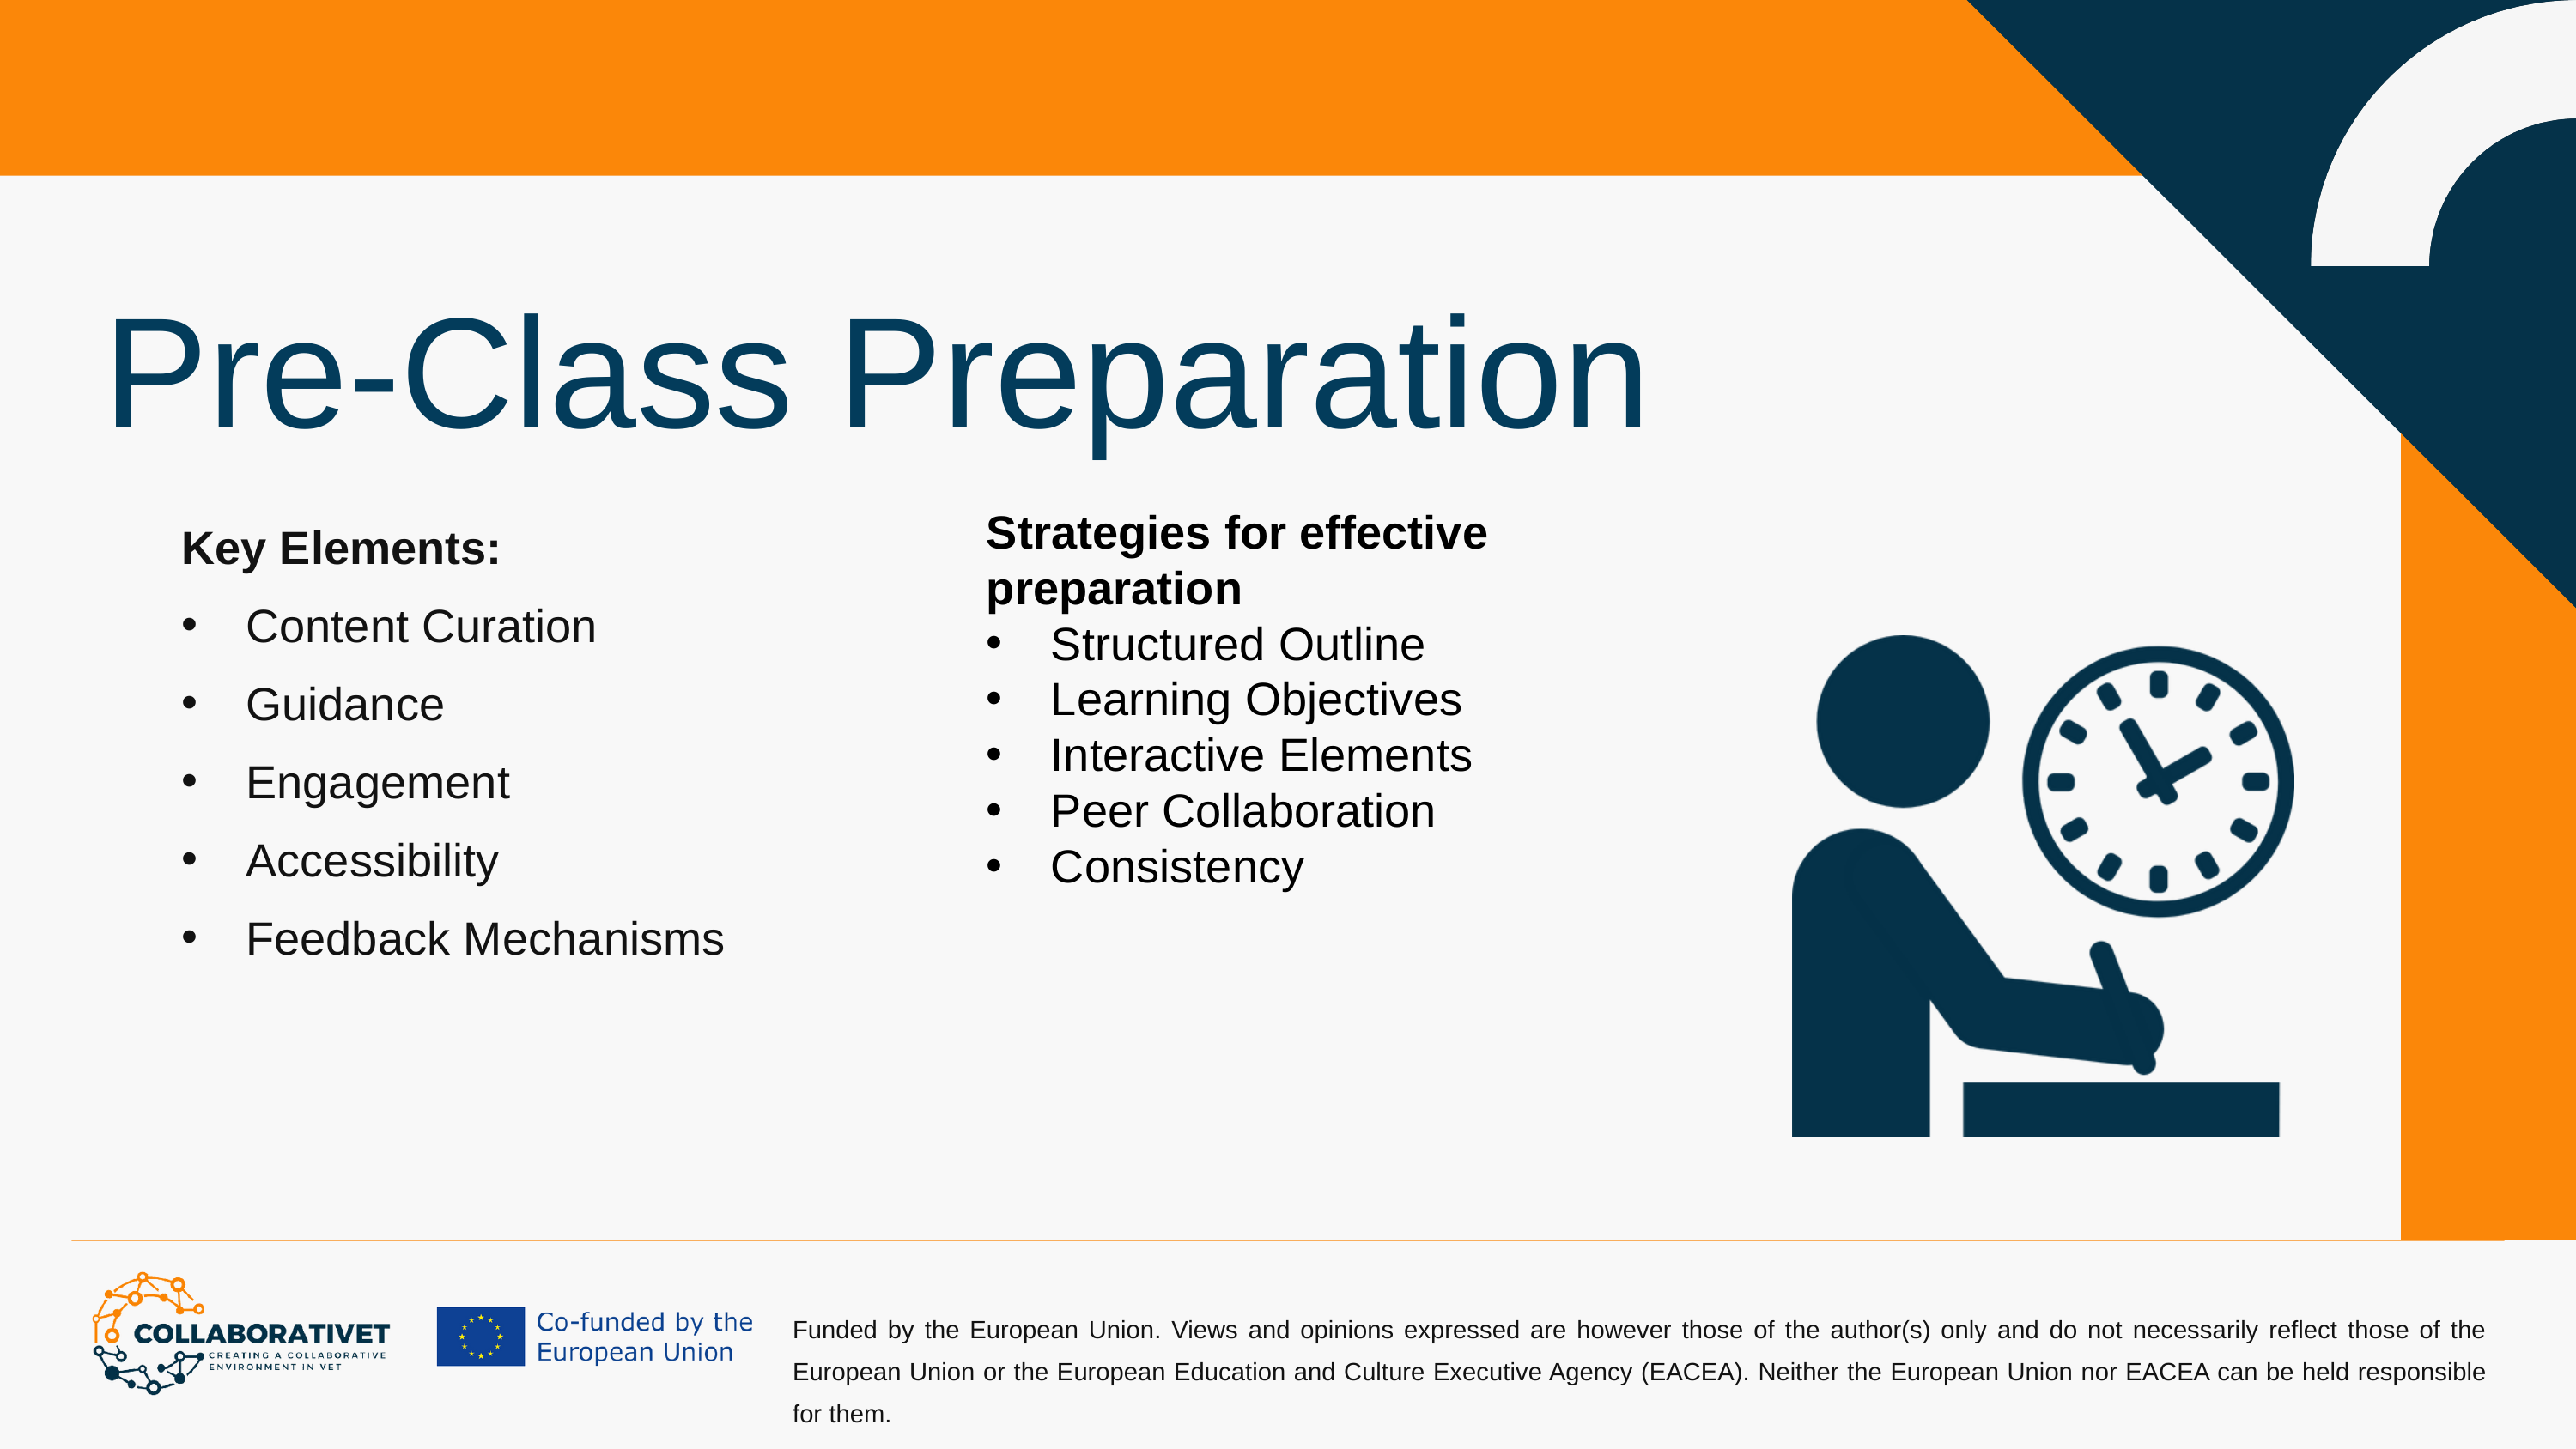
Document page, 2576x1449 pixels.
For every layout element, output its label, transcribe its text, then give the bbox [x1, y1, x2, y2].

text_box Key Elements: Content Curation Guidance Engagement Accessibility Feedback Mechanisms [181, 495, 1898, 965]
text_box Strategies for effective preparation Structured Outline Learning Objectives Interactive Elements Peer Collaboration Consistency [973, 495, 1758, 955]
picture [1792, 634, 2294, 1137]
text_box [416, 1287, 782, 1386]
text_box [1966, 0, 2576, 609]
text_box Funded by the European Union. Views and opinions expressed are however those of the author(s) only and do not necessarily reflect those of the European Union or the European Education and Culture Executive Agency (EACEA). Neither the European Union nor EACEA can be held responsible for them. [793, 1301, 2489, 1428]
text_box [78, 1241, 408, 1449]
text_box [0, 0, 2142, 176]
text_box [78, 1179, 408, 1240]
text_box [2311, 0, 2576, 266]
picture [2037, 660, 2280, 901]
text_box Pre-Class Preparation [103, 252, 2101, 460]
text_box [2401, 434, 2576, 1240]
